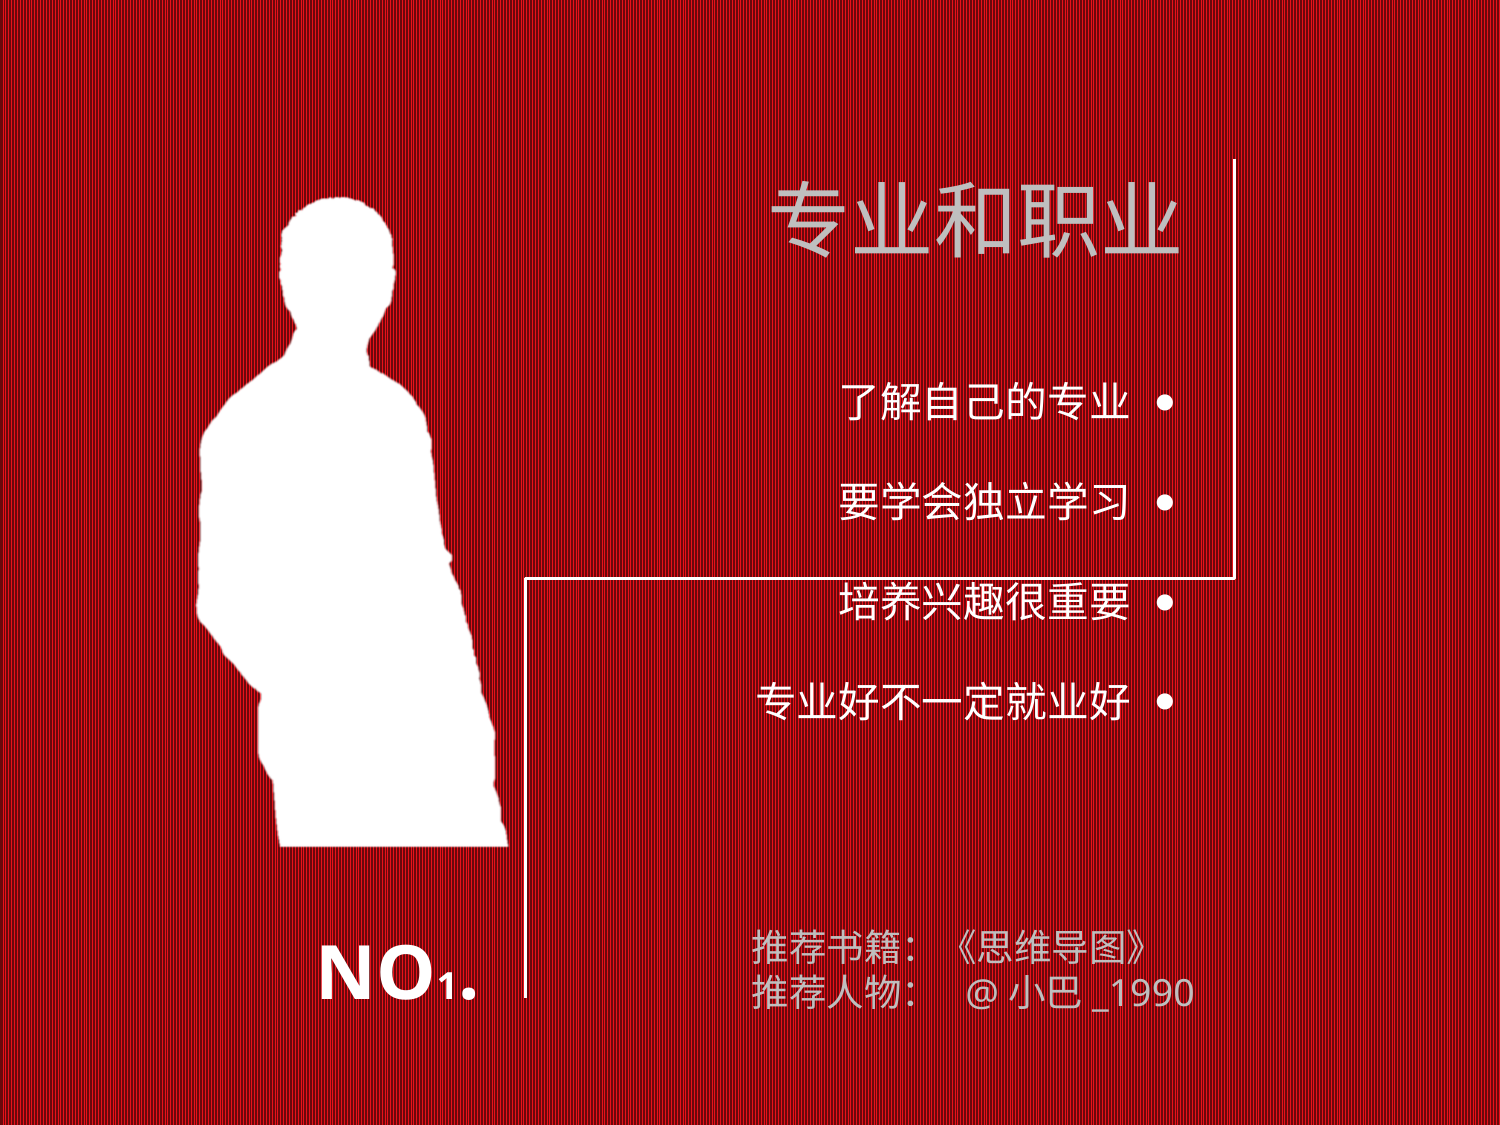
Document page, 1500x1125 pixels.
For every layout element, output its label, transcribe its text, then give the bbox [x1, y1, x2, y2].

picture [147, 148, 650, 854]
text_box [460, 223, 1300, 934]
text_box 专业和职业 [655, 160, 1199, 222]
text_box NO1. [301, 917, 561, 1022]
text_box 推荐书籍：《思维导图》 推荐人物： @小巴_1990 [737, 942, 1210, 1022]
